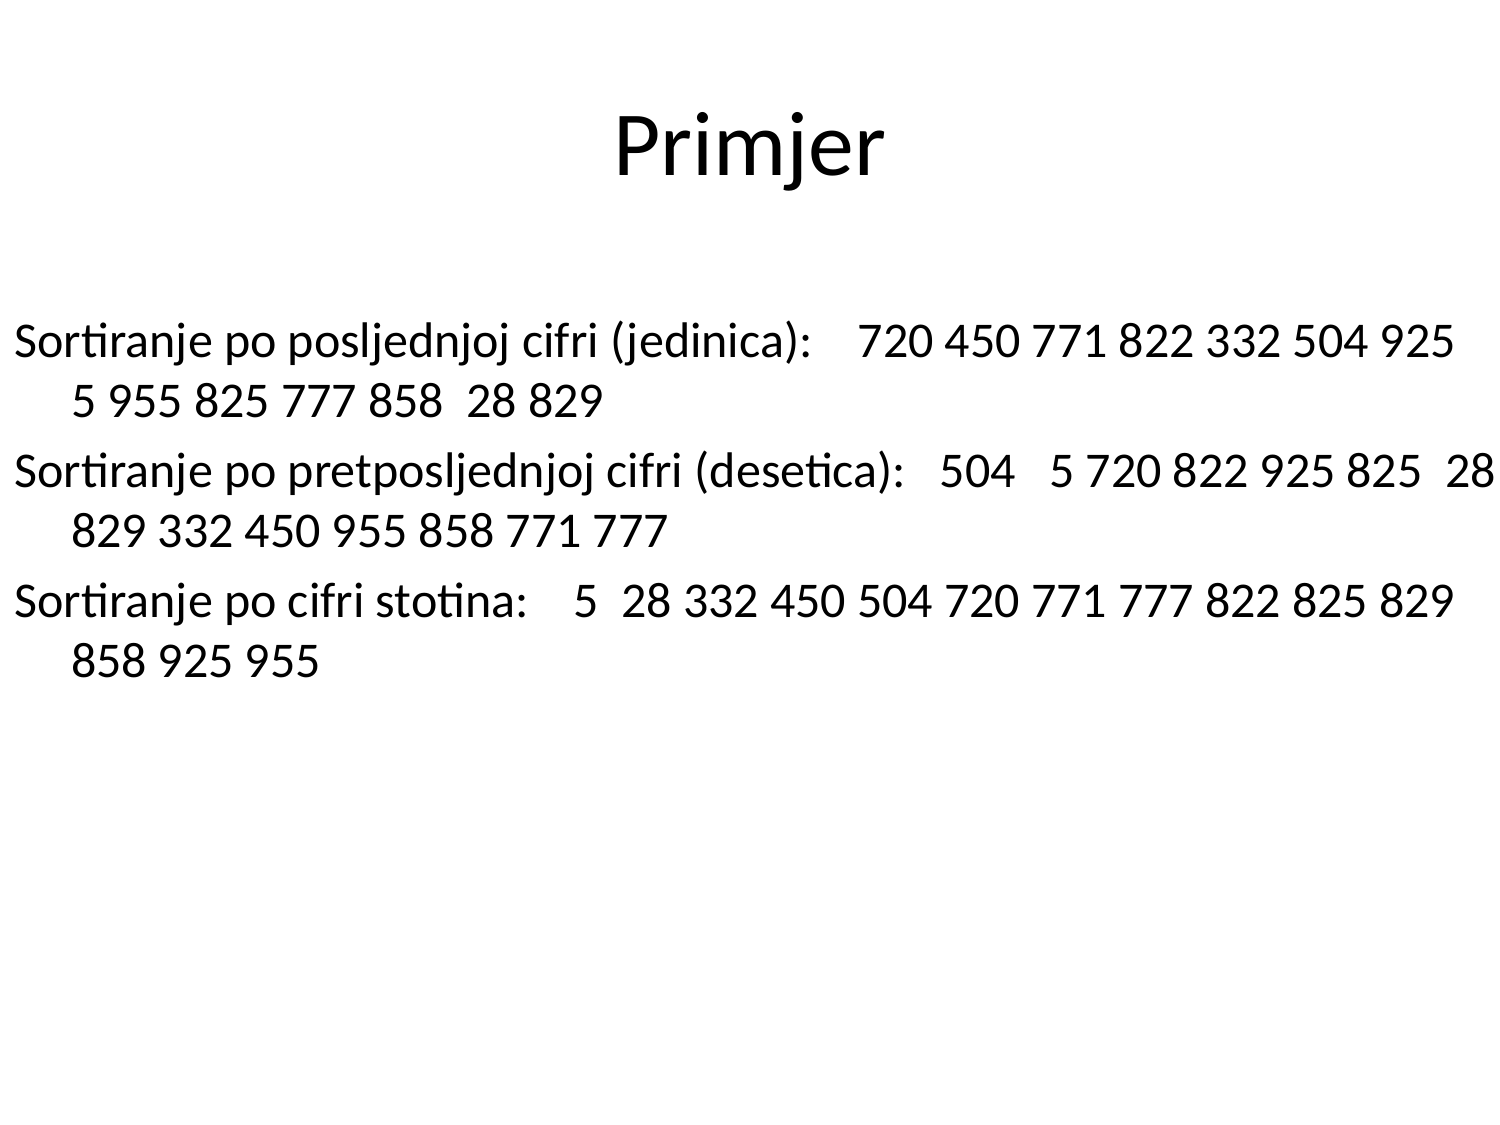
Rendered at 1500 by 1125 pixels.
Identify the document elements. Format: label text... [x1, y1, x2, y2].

text_box Sortiranje po posljednjoj cifri (jedinica): 720 450 771 822 332 504 925 5 955 825 777 858 28 829 Sortiranje po pretposljednjoj cifri (desetica): 504 5 720 822 925 825 28 829 332 450 955 858 771 777 Sortiranje po cifri stotina: 5 28 332 450 504 720 771 777 822 825 829 858 925 955 [0, 299, 1500, 1043]
text_box Primjer [75, 45, 1425, 233]
